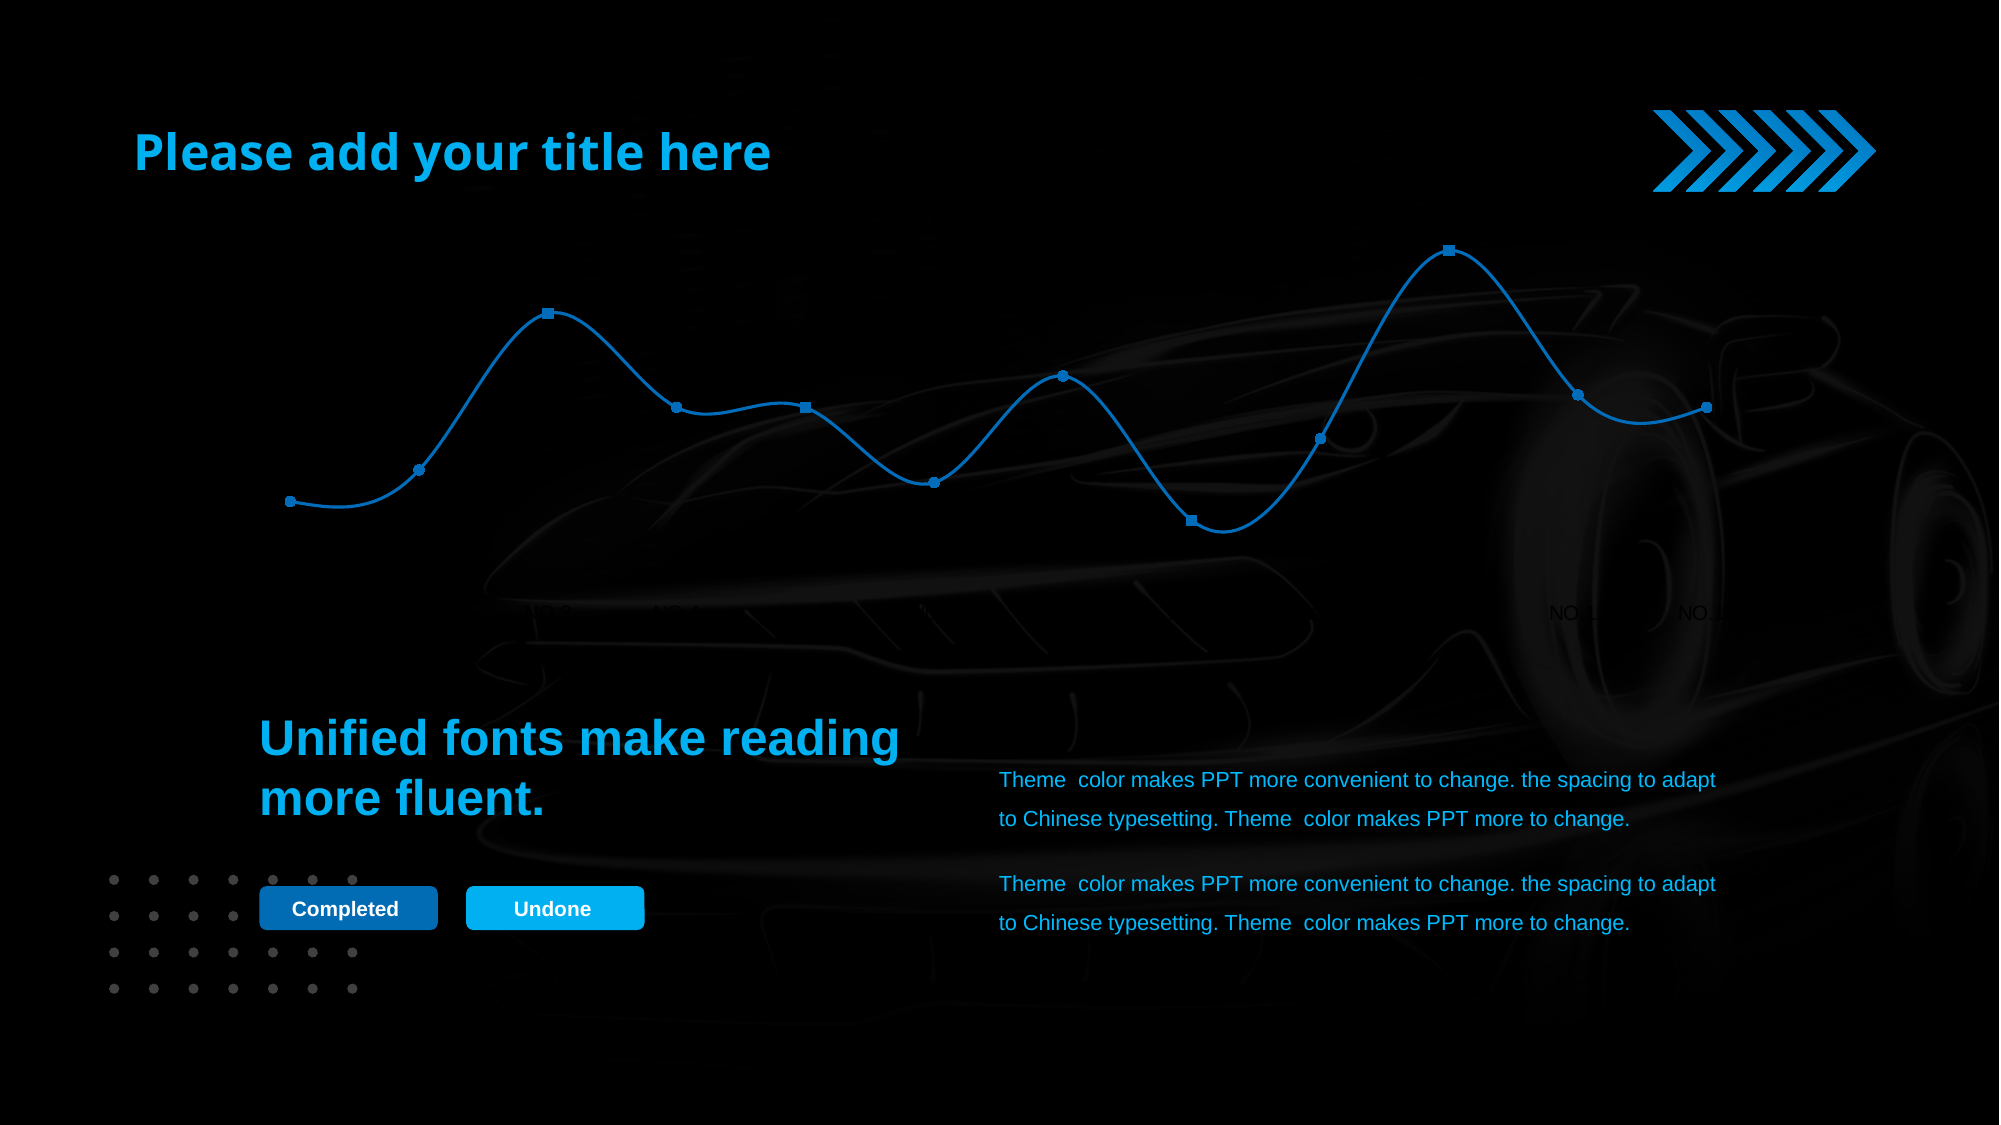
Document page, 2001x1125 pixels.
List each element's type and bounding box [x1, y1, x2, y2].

text_box [244, 185, 1756, 940]
